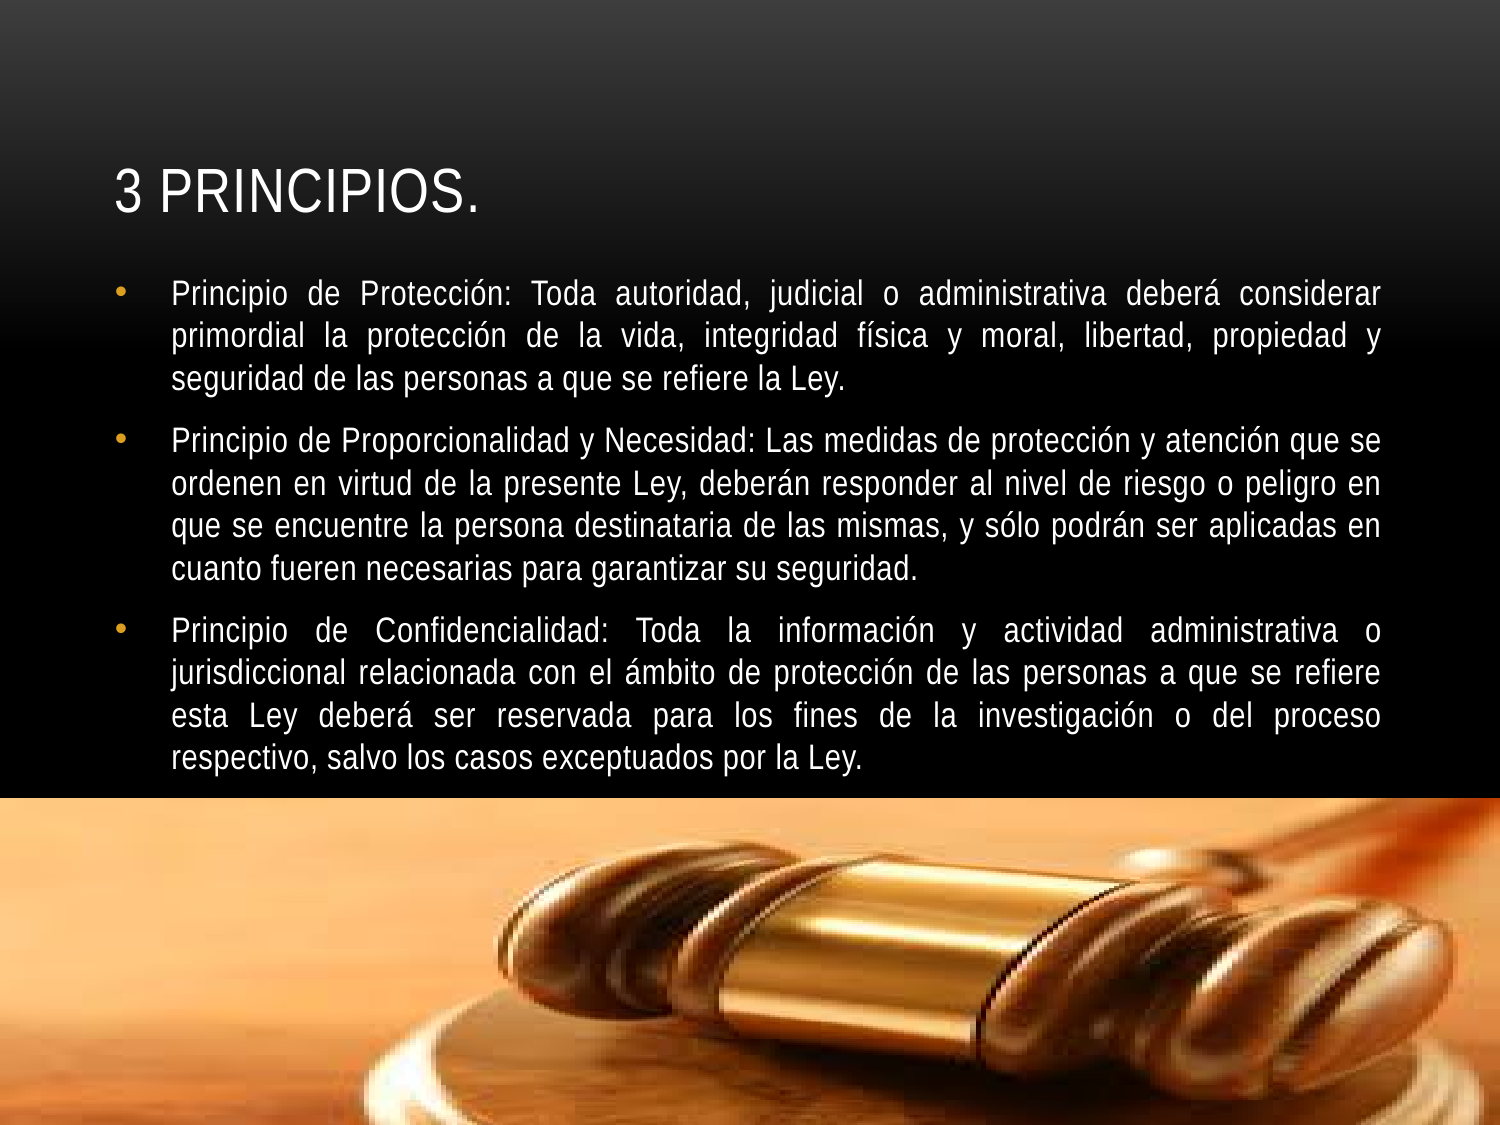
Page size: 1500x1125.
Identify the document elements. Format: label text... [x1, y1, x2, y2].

title 3 principios. [99, 45, 1400, 233]
list Principio de Protección: Toda autoridad, judicial o administrativa deberá considerar primordial la protección de la vida, integridad física y moral, libertad, propiedad y seguridad de las personas a que se refiere la Ley. Principio de Proporcionalidad y Necesidad: Las medidas de protección y atención que se ordenen en virtud de la presente Ley, deberán responder al nivel de riesgo o peligro en que se encuentre la persona destinataria de las mismas, y sólo podrán ser aplicadas en cuanto fueren necesarias para garantizar su seguridad. Principio de Confidencialidad: Toda la información y actividad administrativa o jurisdiccional relacionada con el ámbito de protección de las personas a que se refiere esta Ley deberá ser reservada para los fines de la investigación o del proceso respectivo, salvo los casos exceptuados por la Ley. [99, 262, 1400, 798]
picture [0, 0, 1500, 1125]
